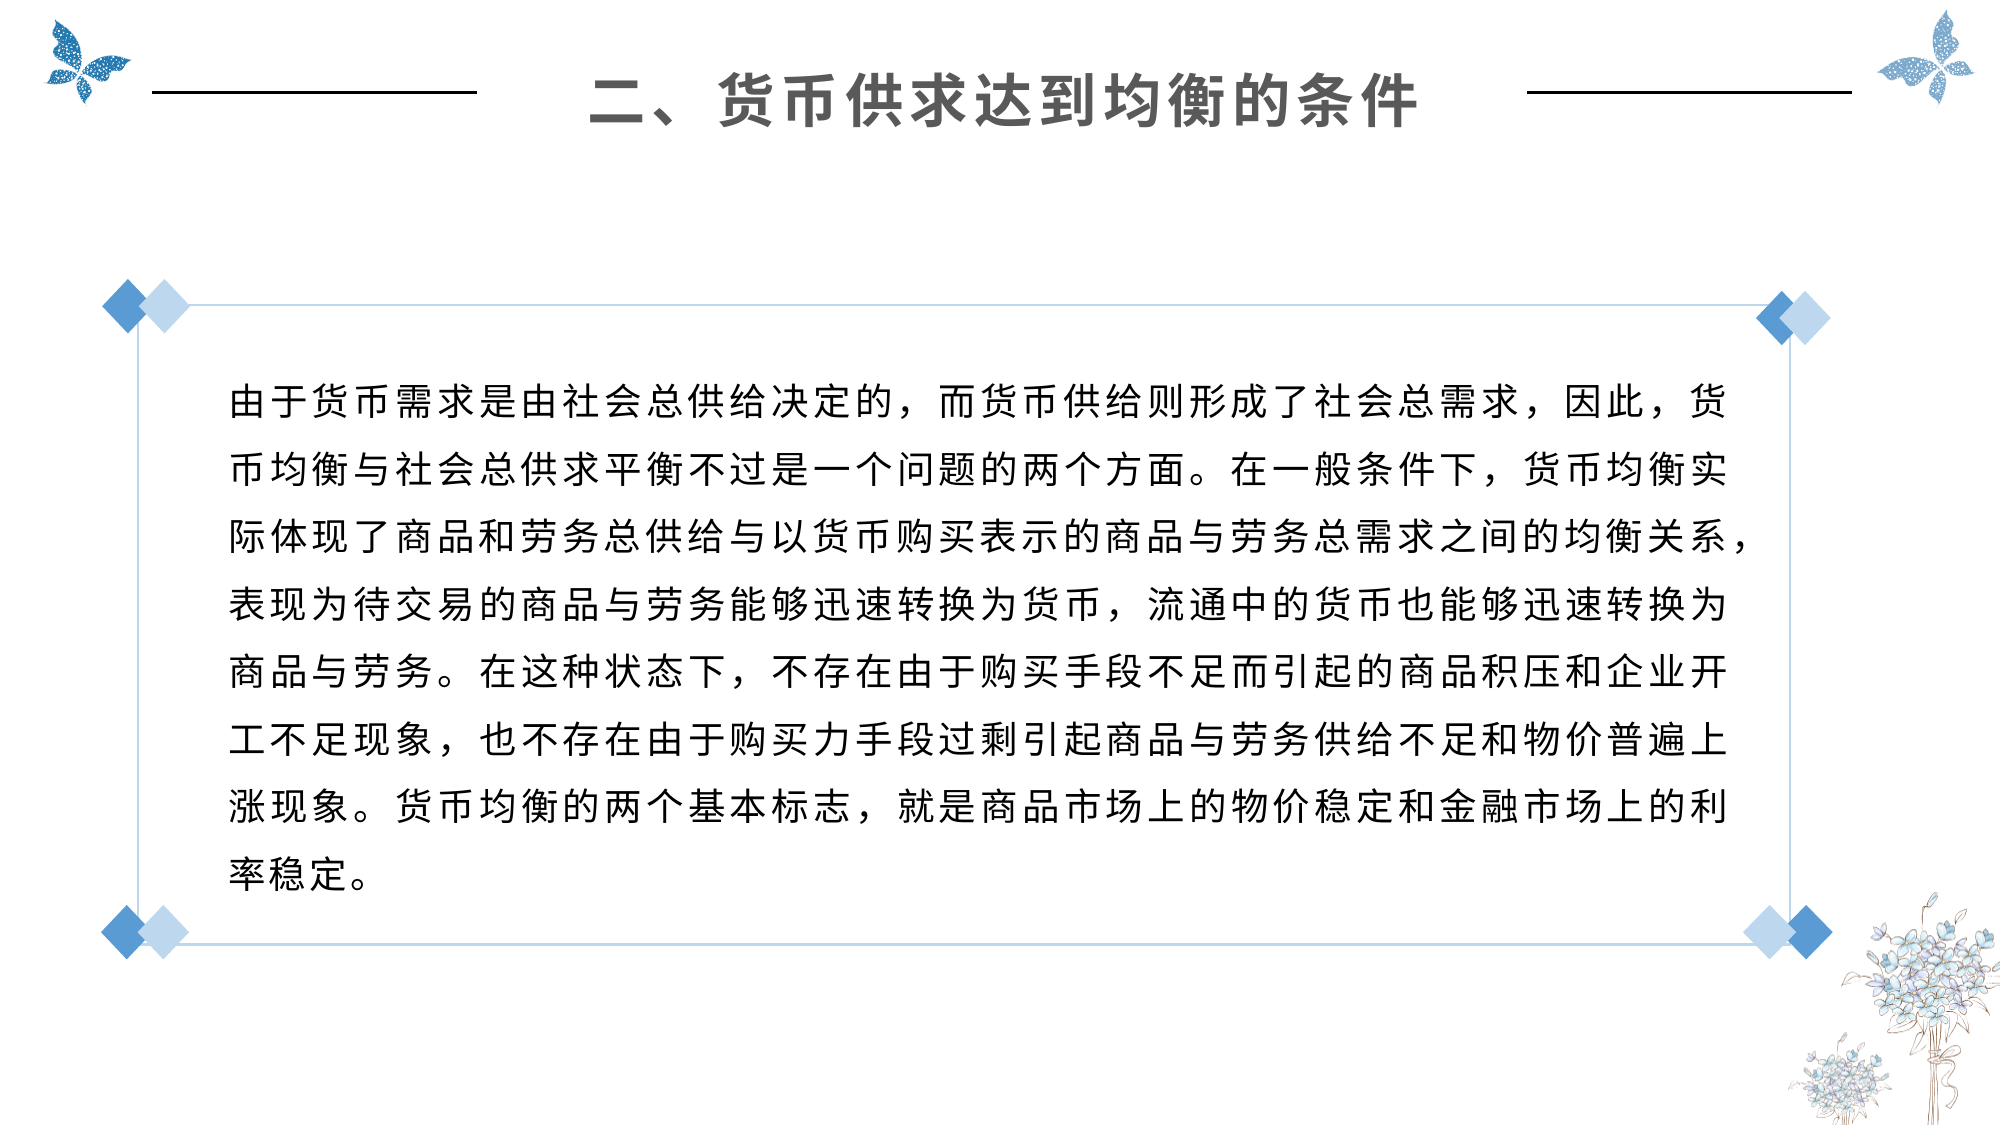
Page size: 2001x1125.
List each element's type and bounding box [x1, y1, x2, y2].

text_box [151, 55, 1852, 142]
text_box [100, 279, 1833, 960]
picture [1788, 892, 2000, 1125]
